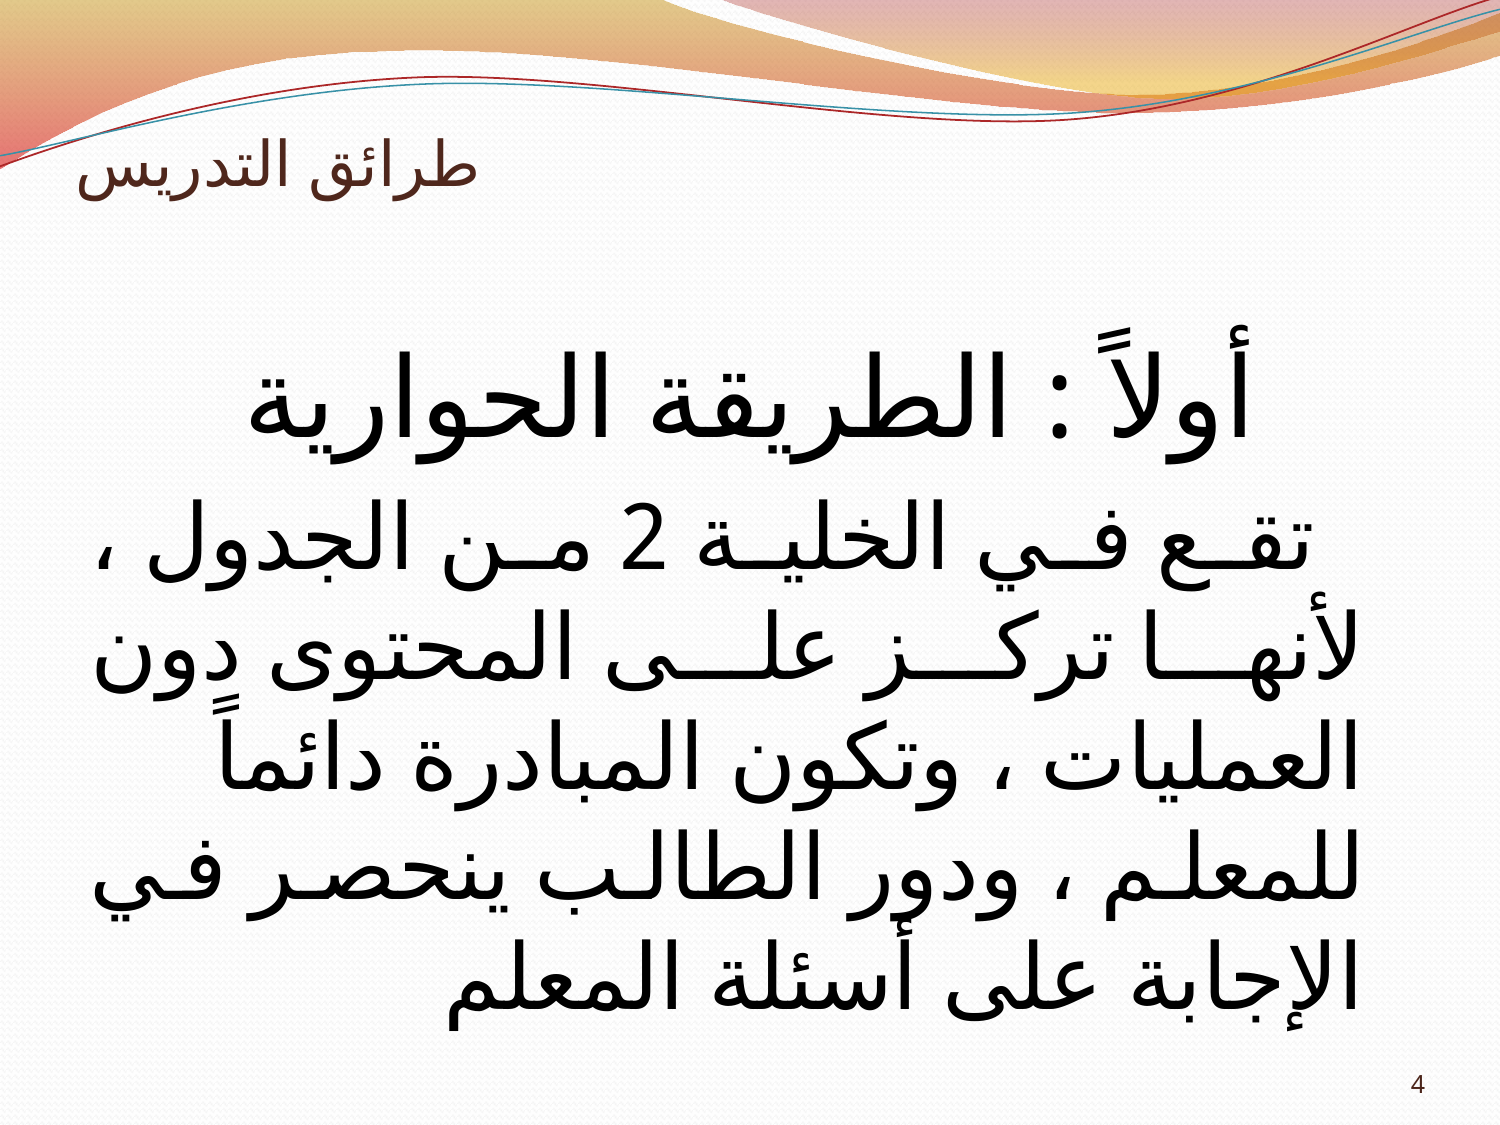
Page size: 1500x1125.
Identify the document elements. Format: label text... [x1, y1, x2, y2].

list أولاً : الطريقة الحوارية تقع في الخلية 2 من الجدول ، لأنها تركز على المحتوى دون العمليات ، وتكون المبادرة دائماً للمعلم ، ودور الطالب ينحصر في الإجابة على أسئلة المعلم [75, 317, 1425, 1038]
title طرائق التدريس [75, 115, 1425, 200]
slide_number 4 [1299, 1042, 1425, 1103]
